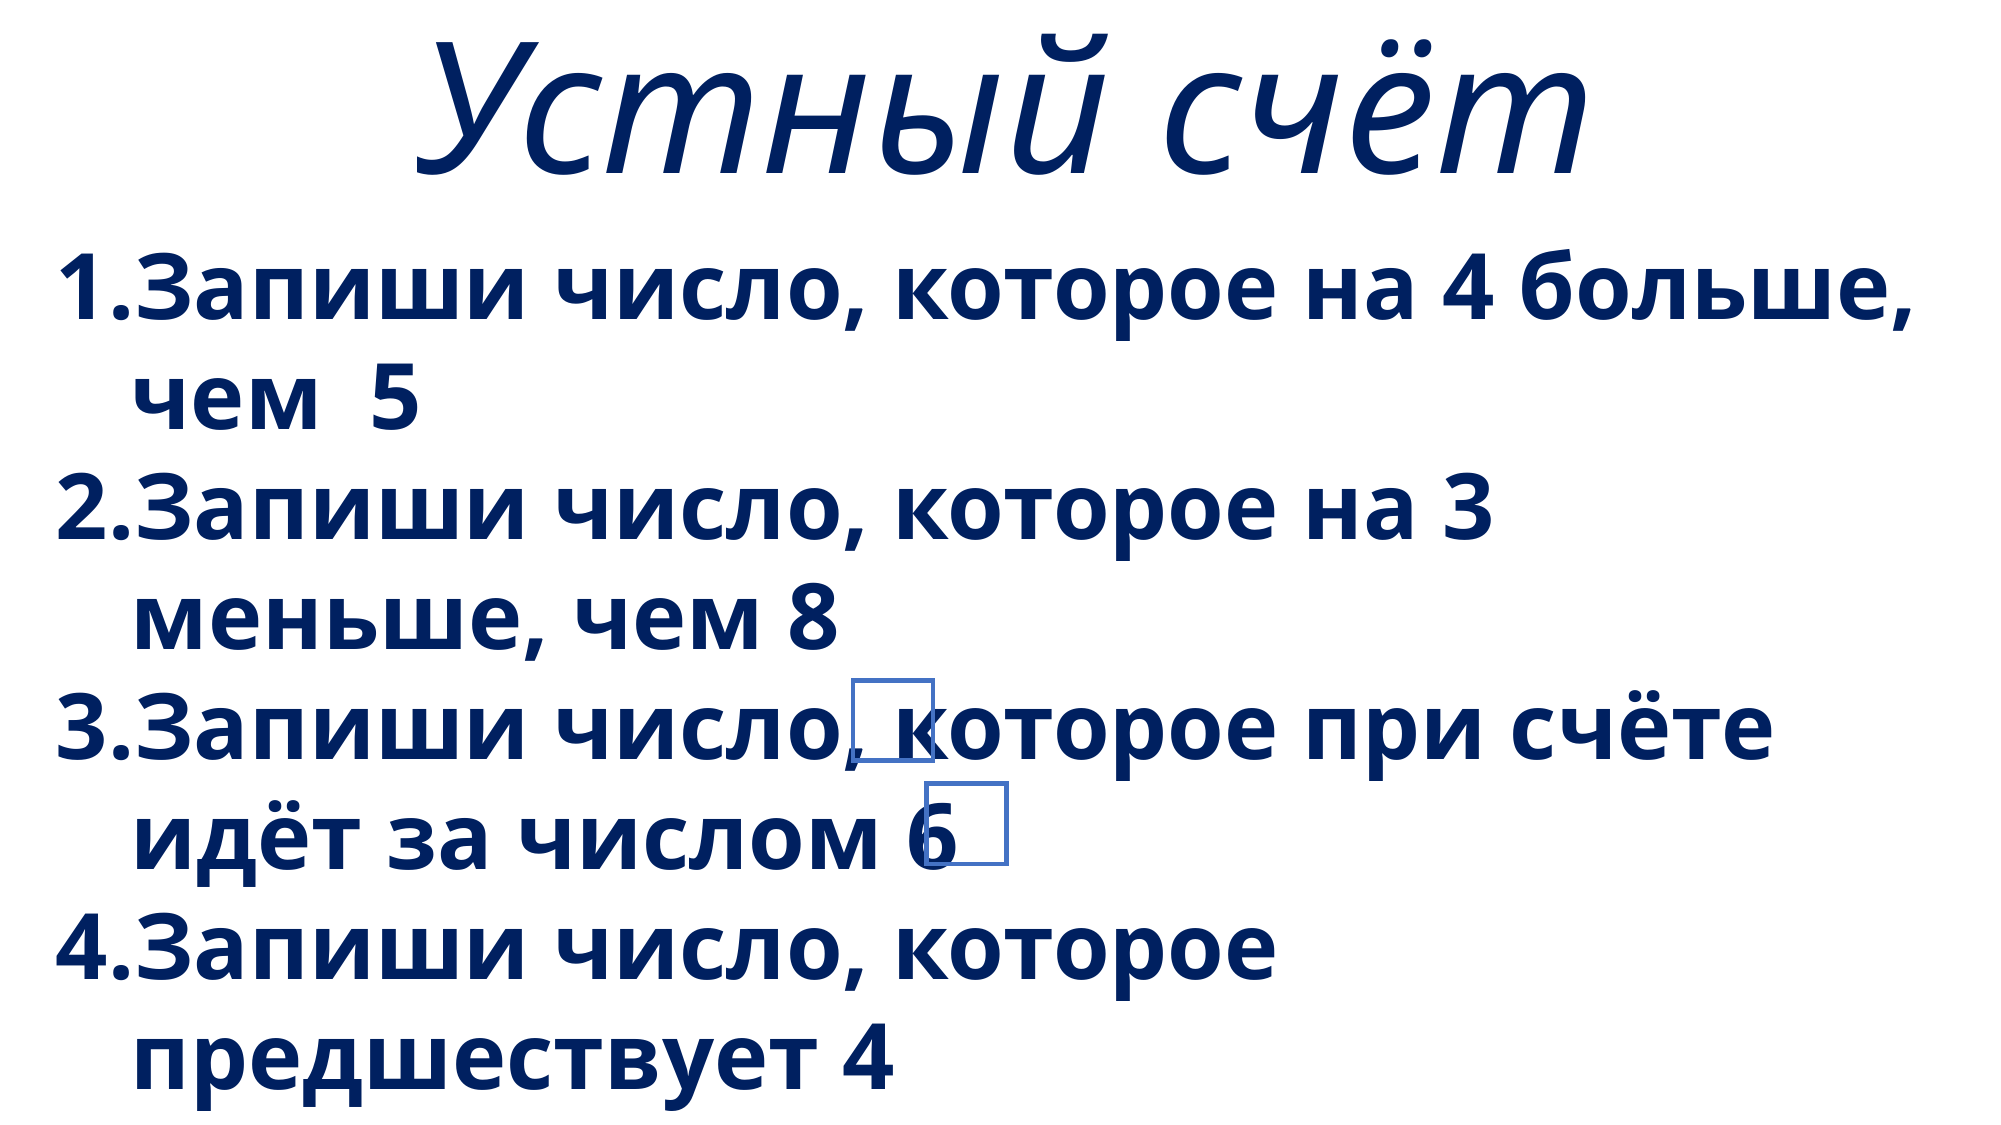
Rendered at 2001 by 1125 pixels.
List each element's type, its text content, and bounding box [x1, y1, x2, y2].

text_box [926, 783, 1008, 865]
text_box Устный счёт [402, 0, 1612, 218]
text_box Запиши число, которое на 4 больше, чем 5 Запиши число, которое на 3 меньше, чем 8 Запиши число, которое при счёте идёт за числом 6 Запиши число, которое предшествует 4 Вставь пропущенное число - 4 = 2 6. Вставь пропущенное число 4 + = 8 7. К какому числу надо прибавить 4, чтобы получить 9 [41, 220, 1950, 1125]
text_box [852, 679, 934, 761]
